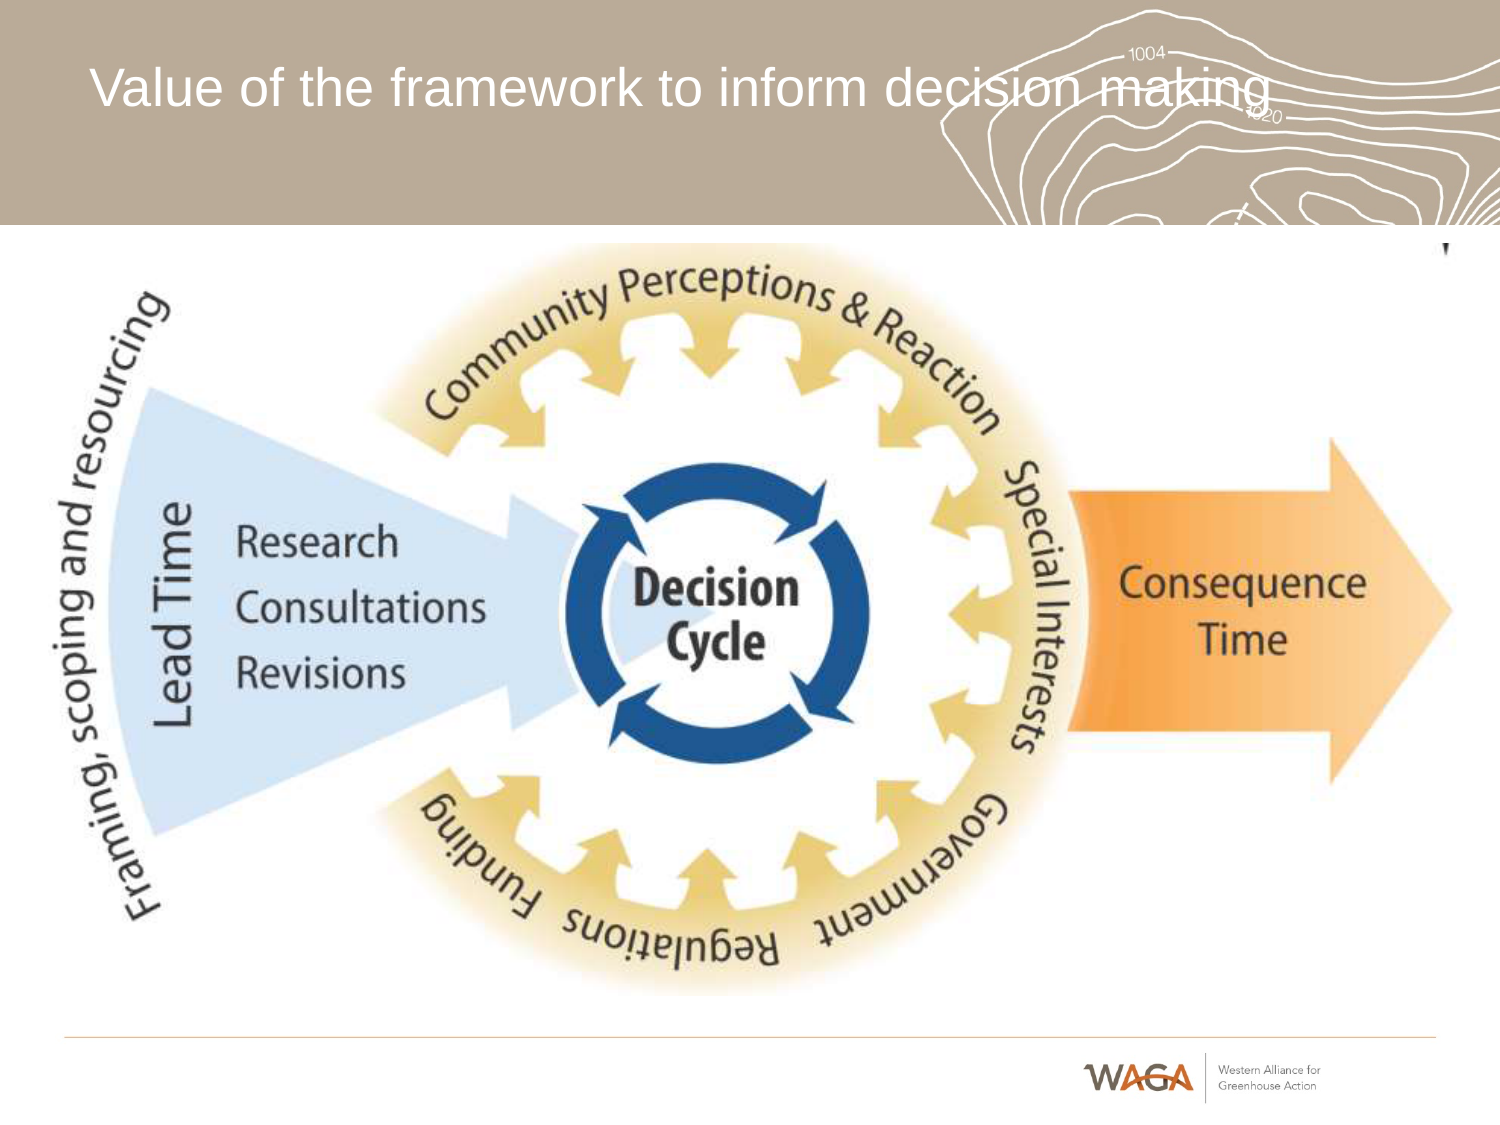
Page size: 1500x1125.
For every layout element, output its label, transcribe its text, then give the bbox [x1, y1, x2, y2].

picture [48, 243, 1458, 996]
title Value of the framework to inform decision making [75, 45, 1425, 233]
picture [0, 1022, 1500, 1125]
picture [0, 0, 1500, 225]
